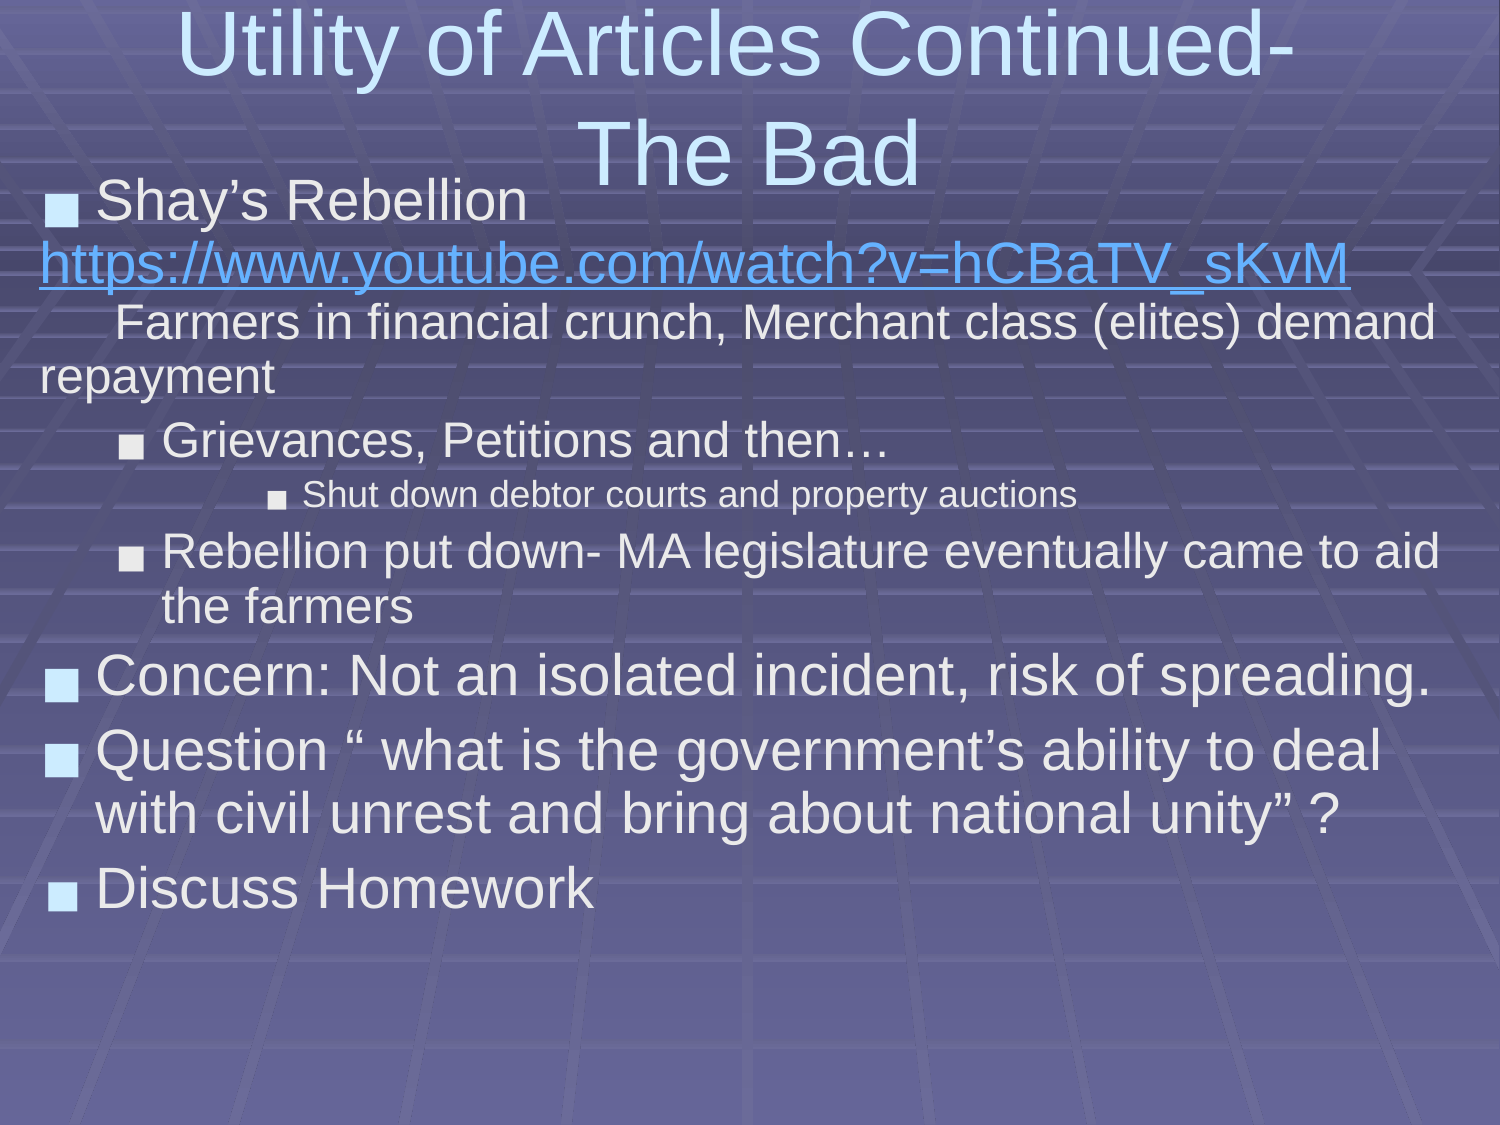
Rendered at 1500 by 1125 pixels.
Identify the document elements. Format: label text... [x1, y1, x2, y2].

list Shay’s Rebellion https://www.youtube.com/watch?v=hCBaTV_sKvM Farmers in financial crunch, Merchant class (elites) demand repayment Grievances, Petitions and then… Shut down debtor courts and property auctions Rebellion put down- MA legislature eventually came to aid the farmers Concern: Not an isolated incident, risk of spreading. Question “ what is the government’s ability to deal with civil unrest and bring about national unity” ? Discuss Homework [24, 162, 1476, 901]
title Utility of Articles Continued- The Bad [75, 0, 1425, 162]
